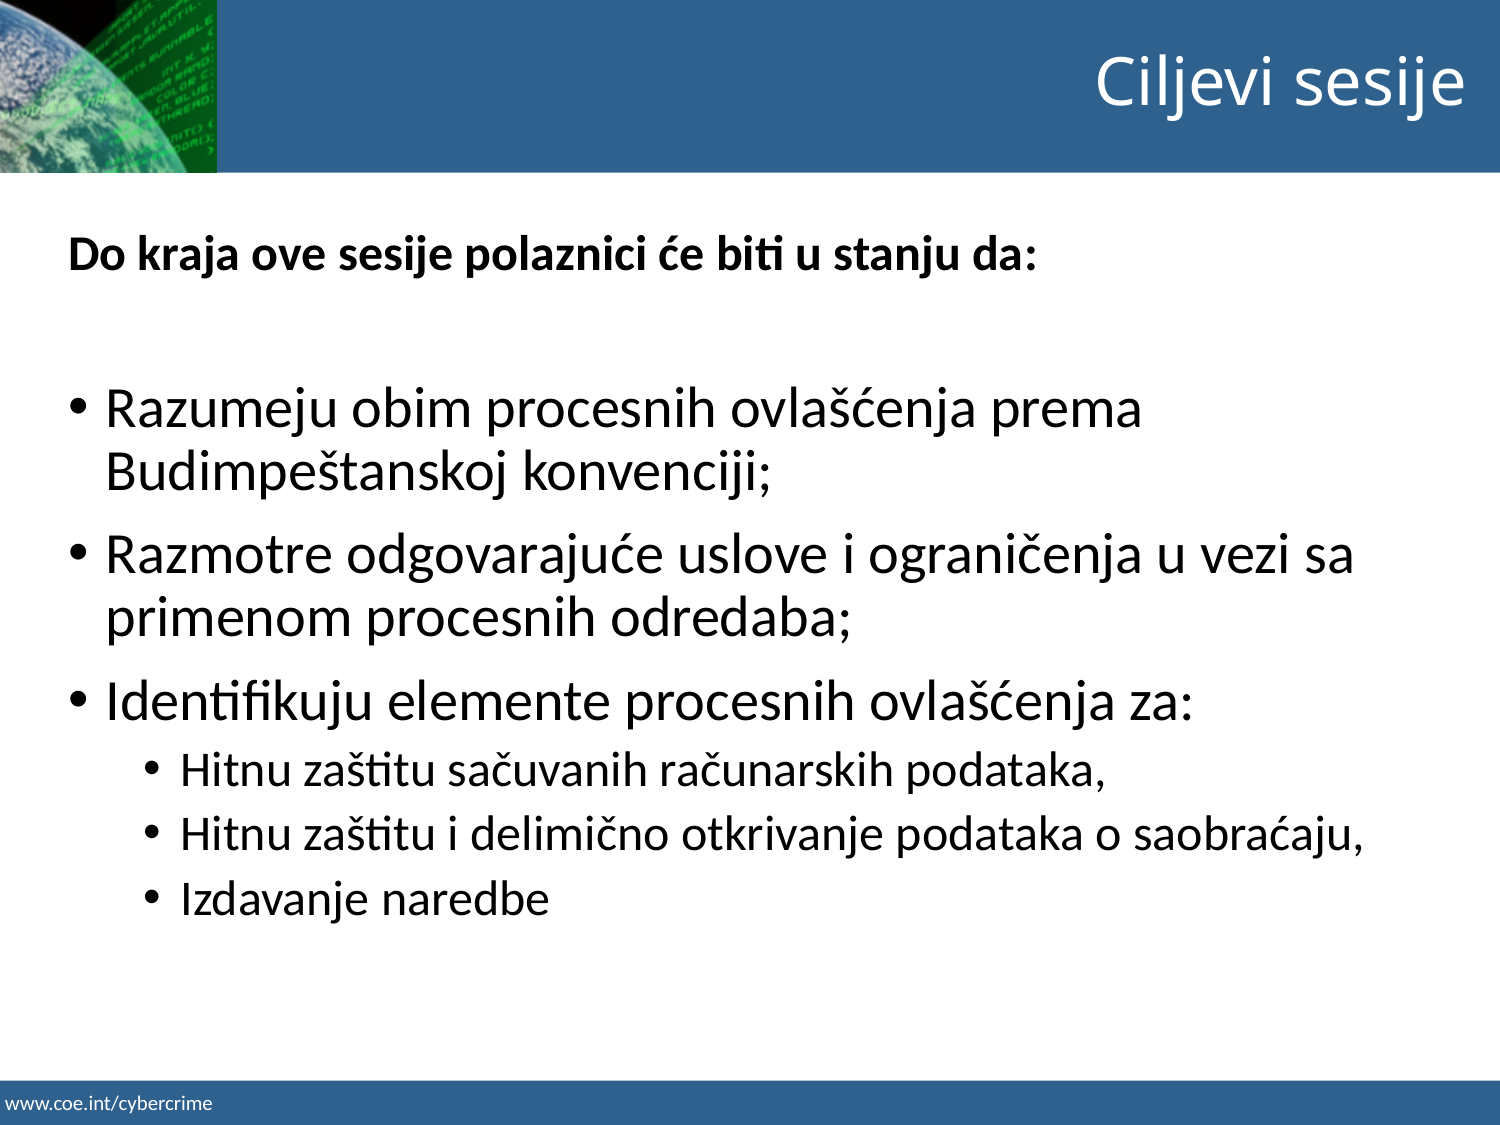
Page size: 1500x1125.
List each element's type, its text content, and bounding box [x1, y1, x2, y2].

text_box Ciljevi sesije [230, 31, 1483, 126]
list Do kraja ove sesije polaznici će biti u stanju da: Razumeju obim procesnih ovlašćenja prema Budimpeštanskoj konvenciji; Razmotre odgovarajuće uslove i ograničenja u vezi sa primenom procesnih odredaba; Identifikuju elemente procesnih ovlašćenja za: Hitnu zaštitu sačuvanih računarskih podataka, Hitnu zaštitu i delimično otkrivanje podataka o saobraćaju, Izdavanje naredbe [53, 219, 1483, 1080]
picture [0, 1, 217, 173]
